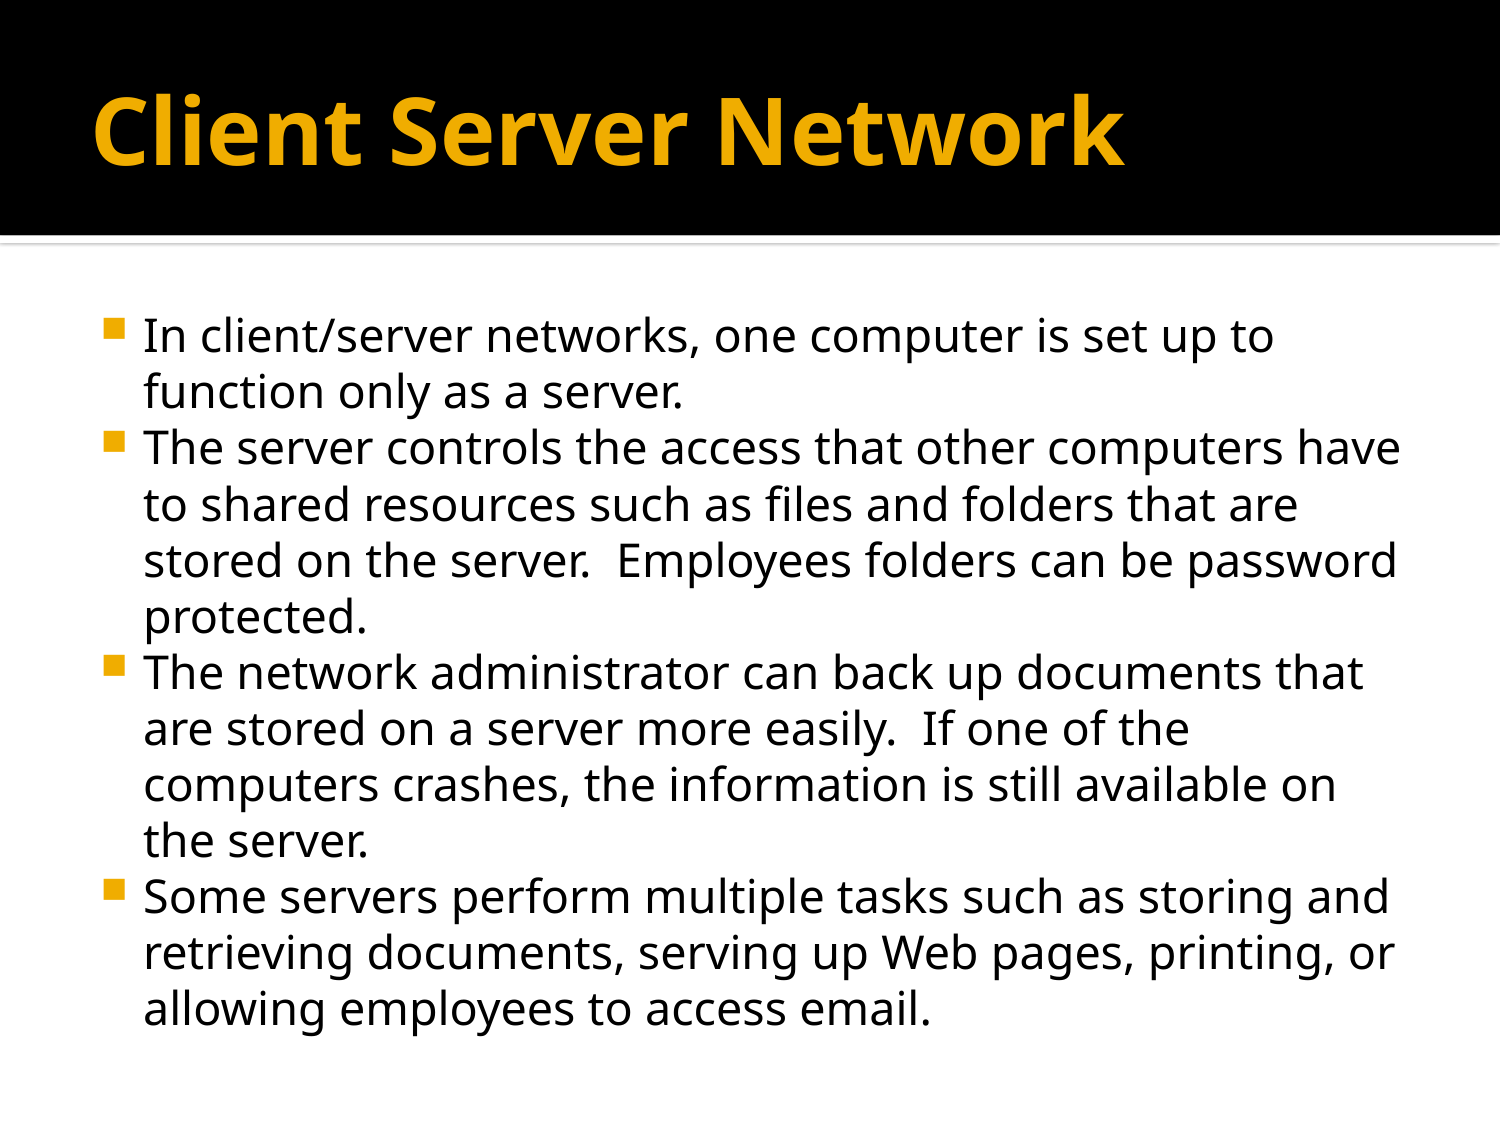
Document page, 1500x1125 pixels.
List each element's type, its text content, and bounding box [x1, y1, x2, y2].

list In client/server networks, one computer is set up to function only as a server. The server controls the access that other computers have to shared resources such as files and folders that are stored on the server. Employees folders can be password protected. The network administrator can back up documents that are stored on a server more easily. If one of the computers crashes, the information is still available on the server. Some servers perform multiple tasks such as storing and retrieving documents, serving up Web pages, printing, or allowing employees to access email. [75, 291, 1425, 1050]
title Client Server Network [75, 25, 1425, 231]
